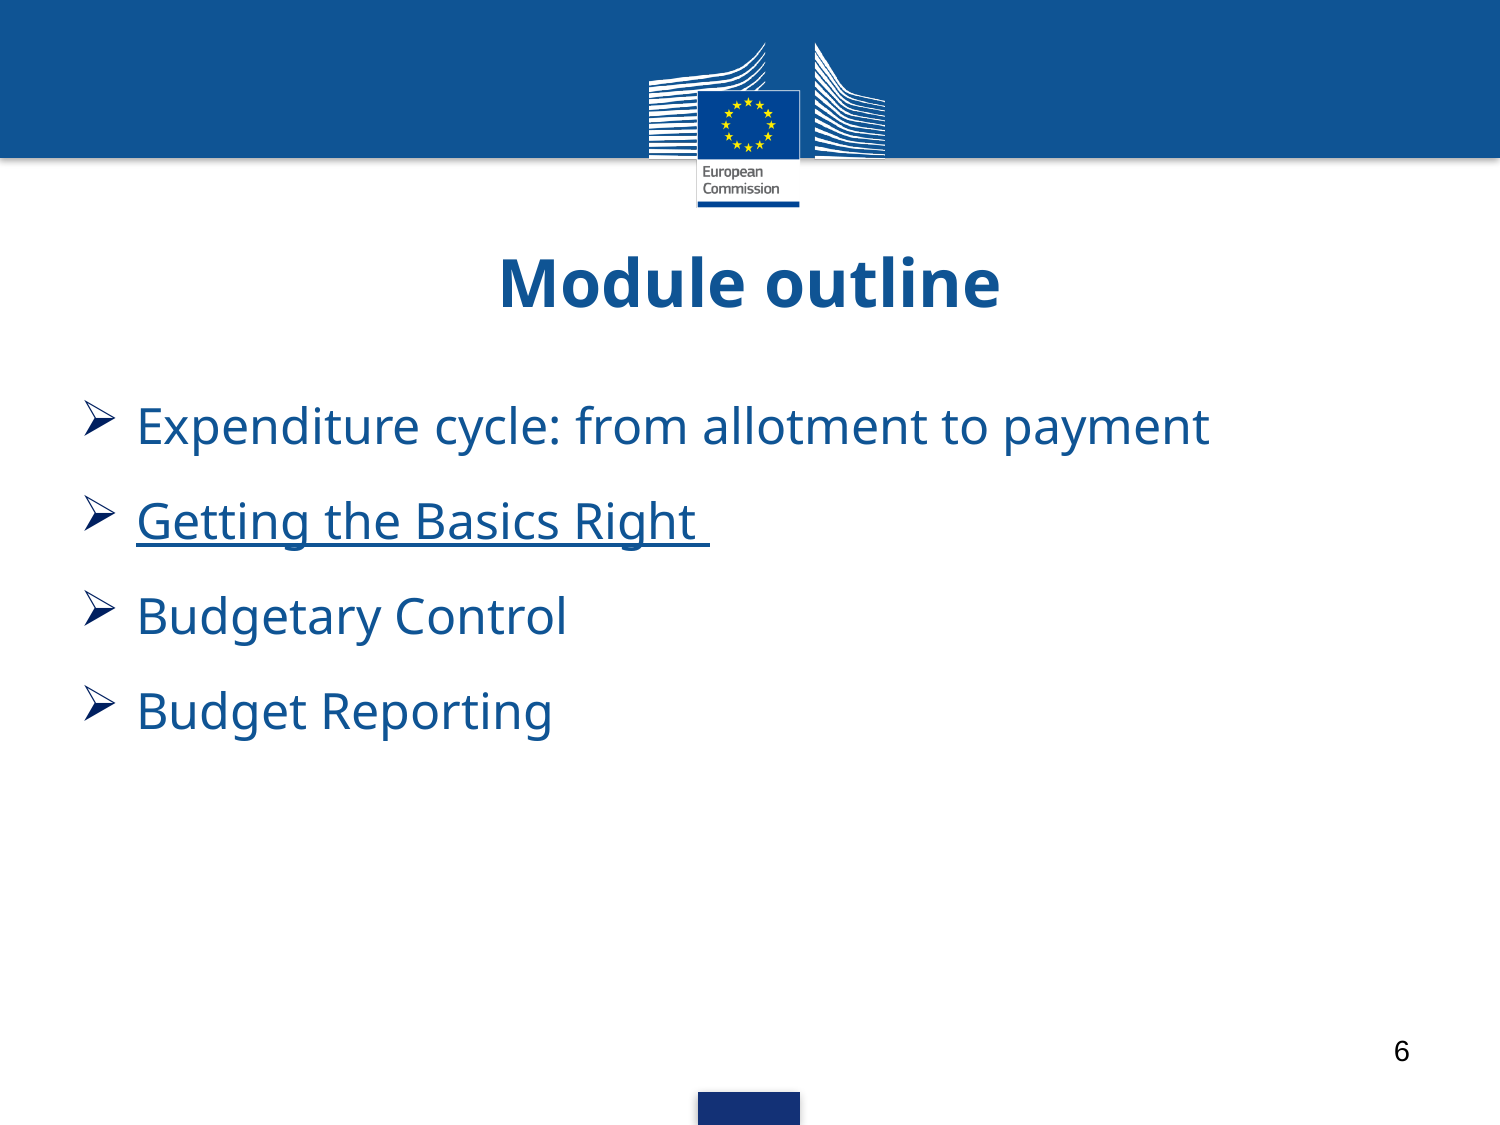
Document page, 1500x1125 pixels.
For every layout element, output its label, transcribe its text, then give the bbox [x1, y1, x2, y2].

picture [649, 42, 885, 187]
slide_number 6 [1074, 1024, 1426, 1103]
list Expenditure cycle: from allotment to payment Getting the Basics Right Budgetary Control Budget Reporting [64, 386, 1416, 894]
title Module outline [0, 187, 1500, 376]
